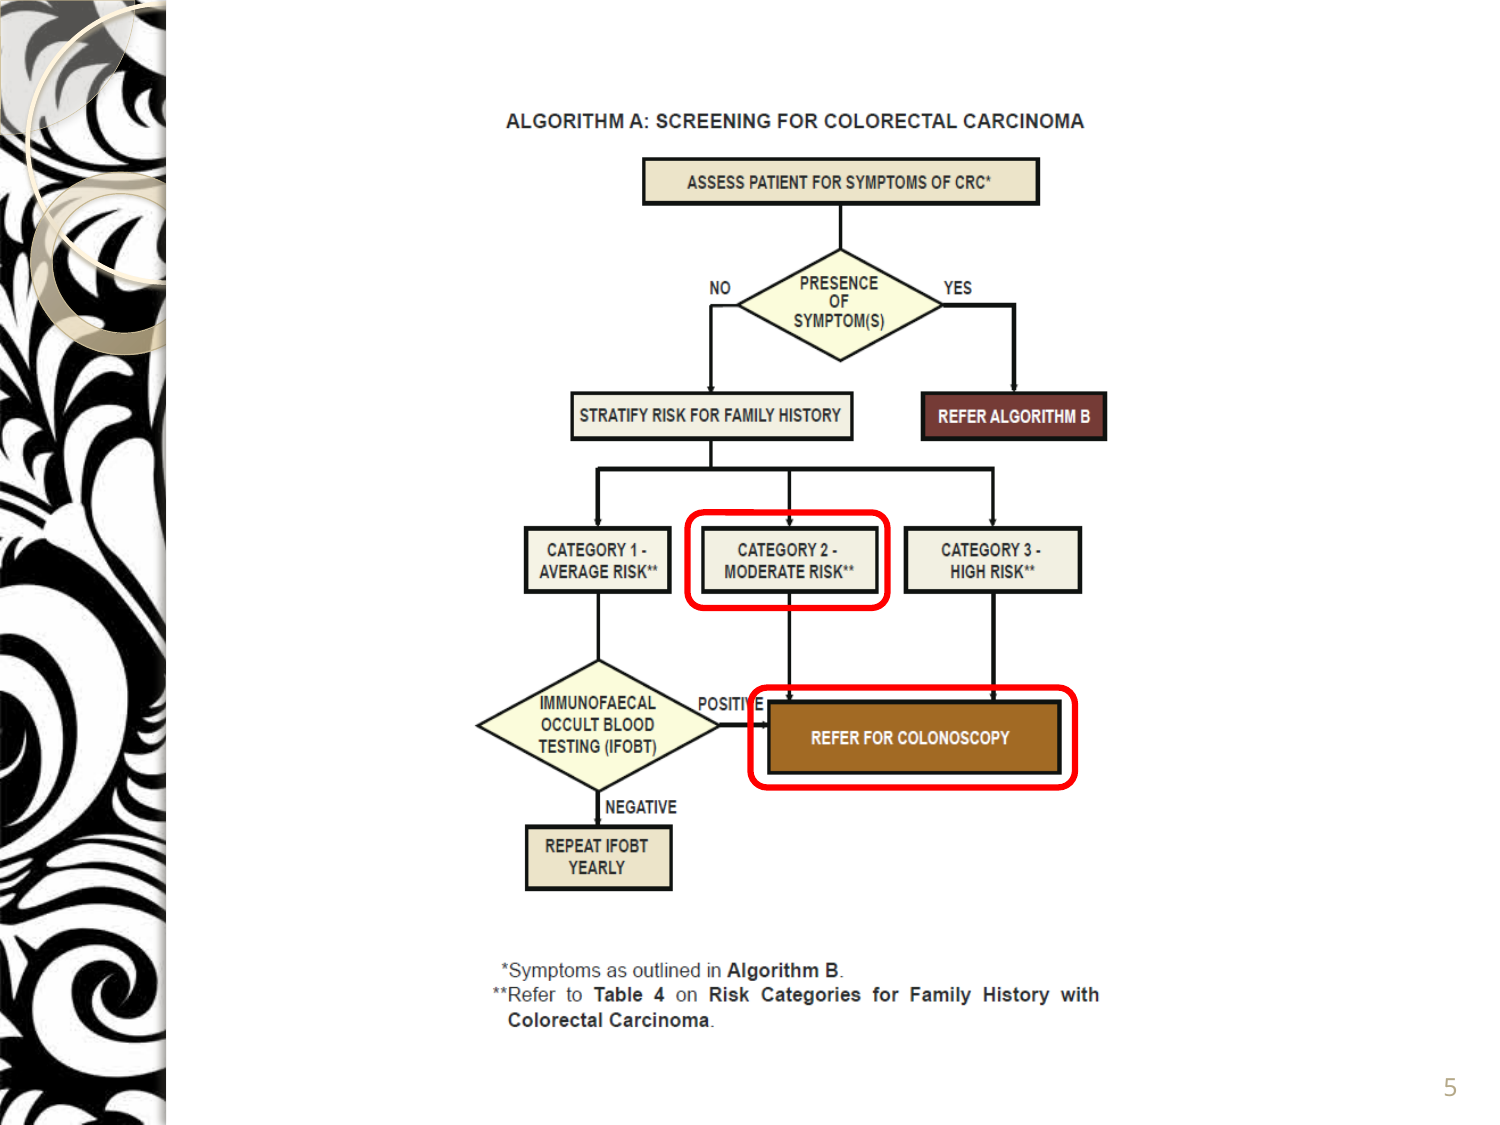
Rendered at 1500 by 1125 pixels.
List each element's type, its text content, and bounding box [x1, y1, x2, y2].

picture [32, 13, 160, 207]
picture [0, 134, 166, 1125]
picture [53, 241, 160, 332]
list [449, 87, 1138, 1038]
slide_number 5 [1413, 1034, 1488, 1113]
picture [62, 195, 160, 280]
picture [136, 0, 164, 4]
